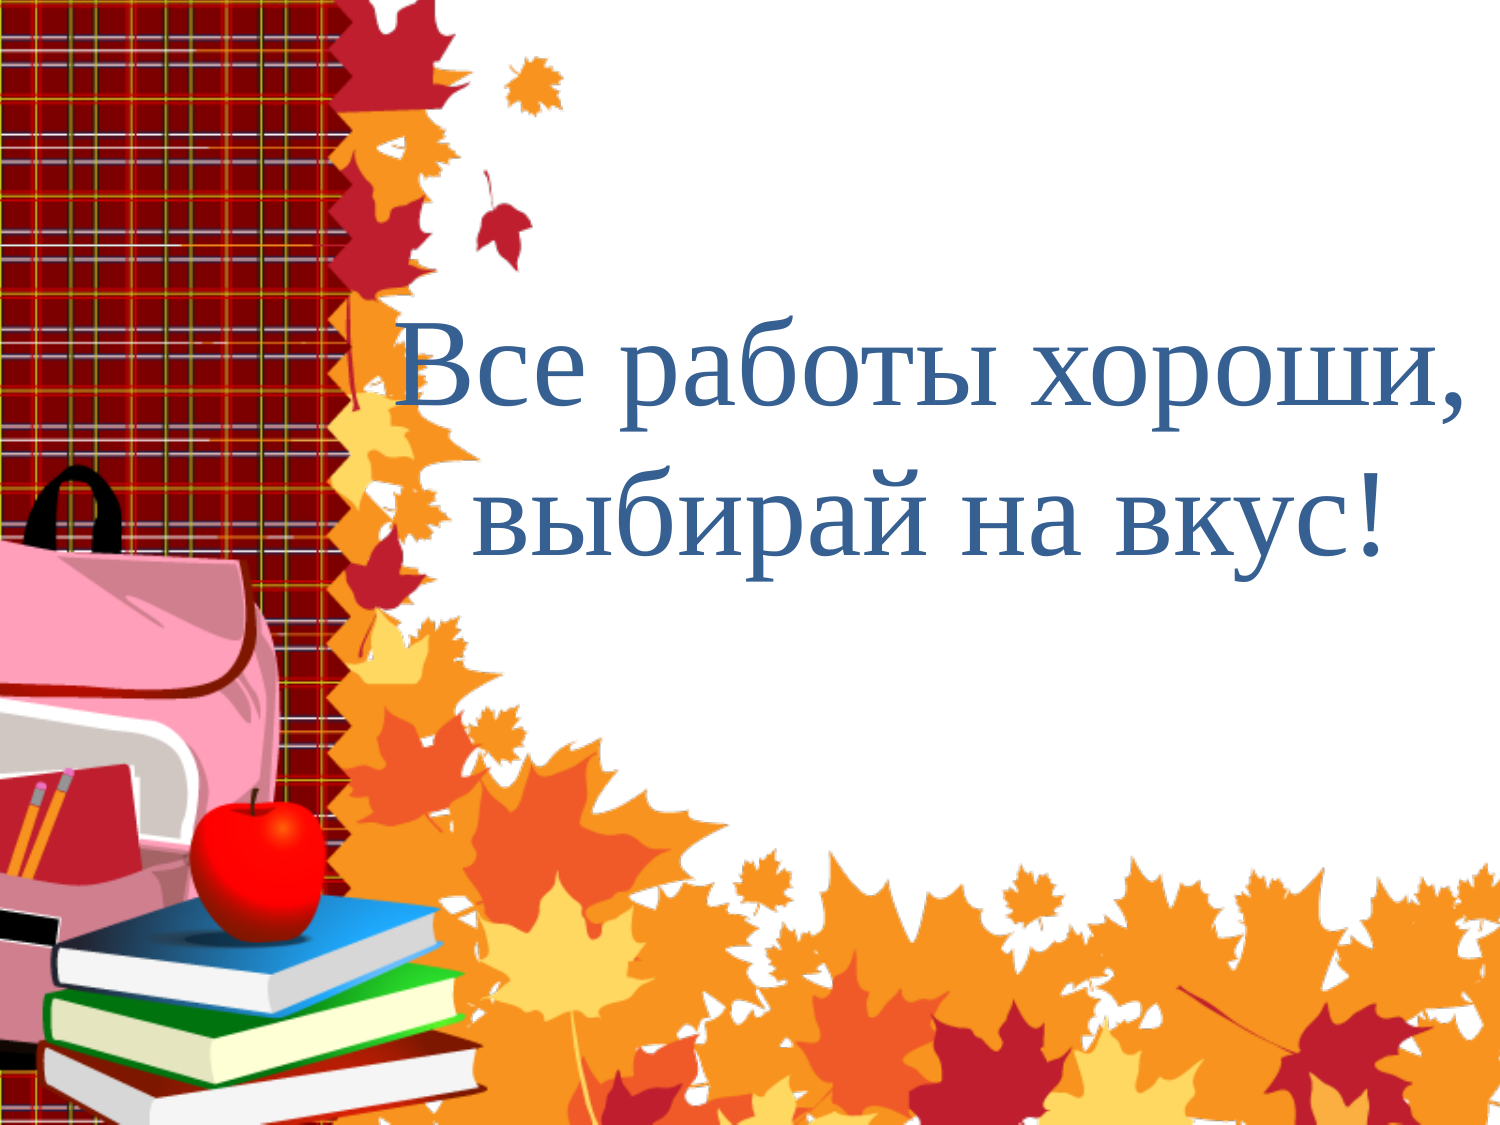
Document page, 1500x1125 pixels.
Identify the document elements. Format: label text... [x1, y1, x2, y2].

text_box Все работы хороши, выбирай на вкус! [363, 187, 1500, 589]
picture [0, 0, 1500, 1125]
